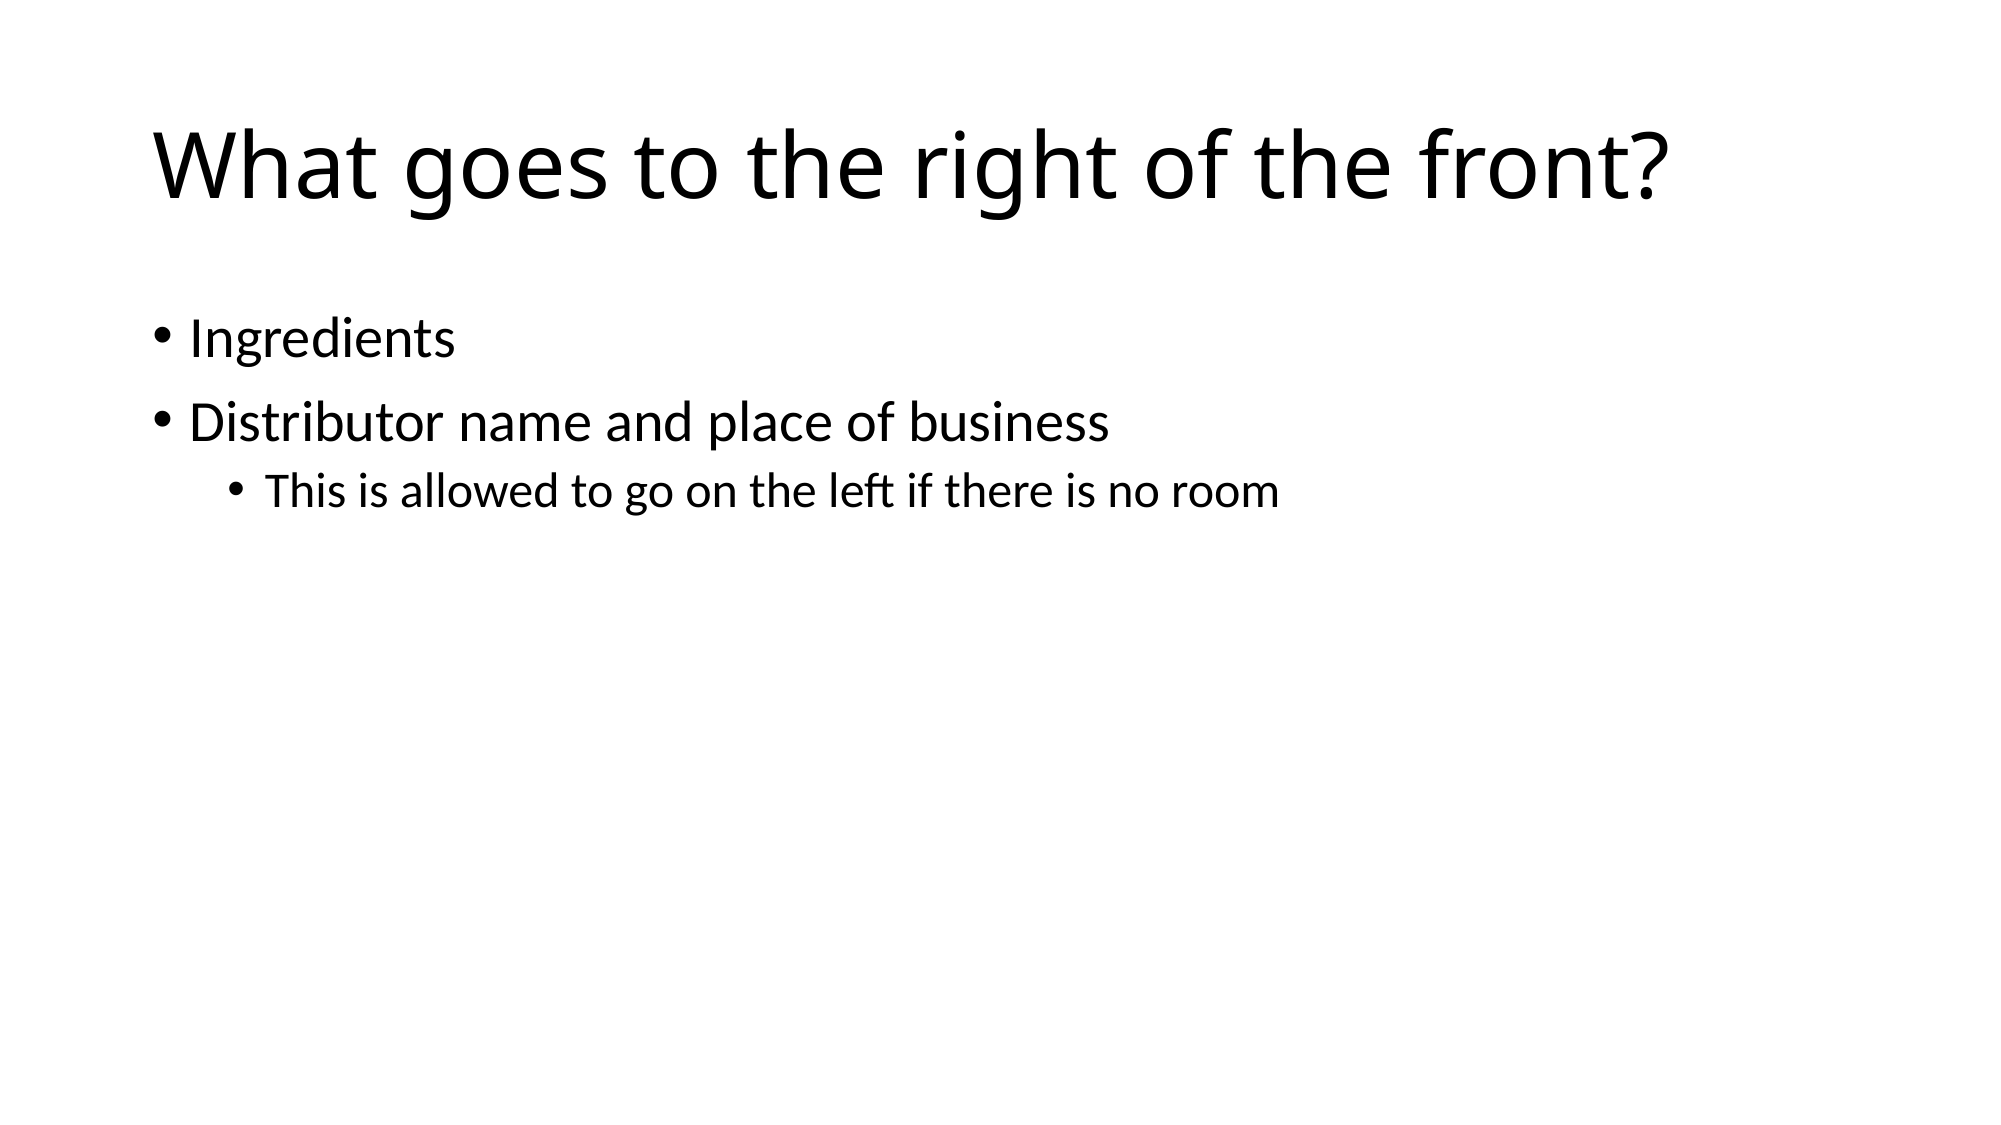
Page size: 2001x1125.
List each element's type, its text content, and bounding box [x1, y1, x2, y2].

title What goes to the right of the front? [137, 59, 1863, 278]
list Ingredients Distributor name and place of business This is allowed to go on the left if there is no room [137, 299, 1863, 1014]
